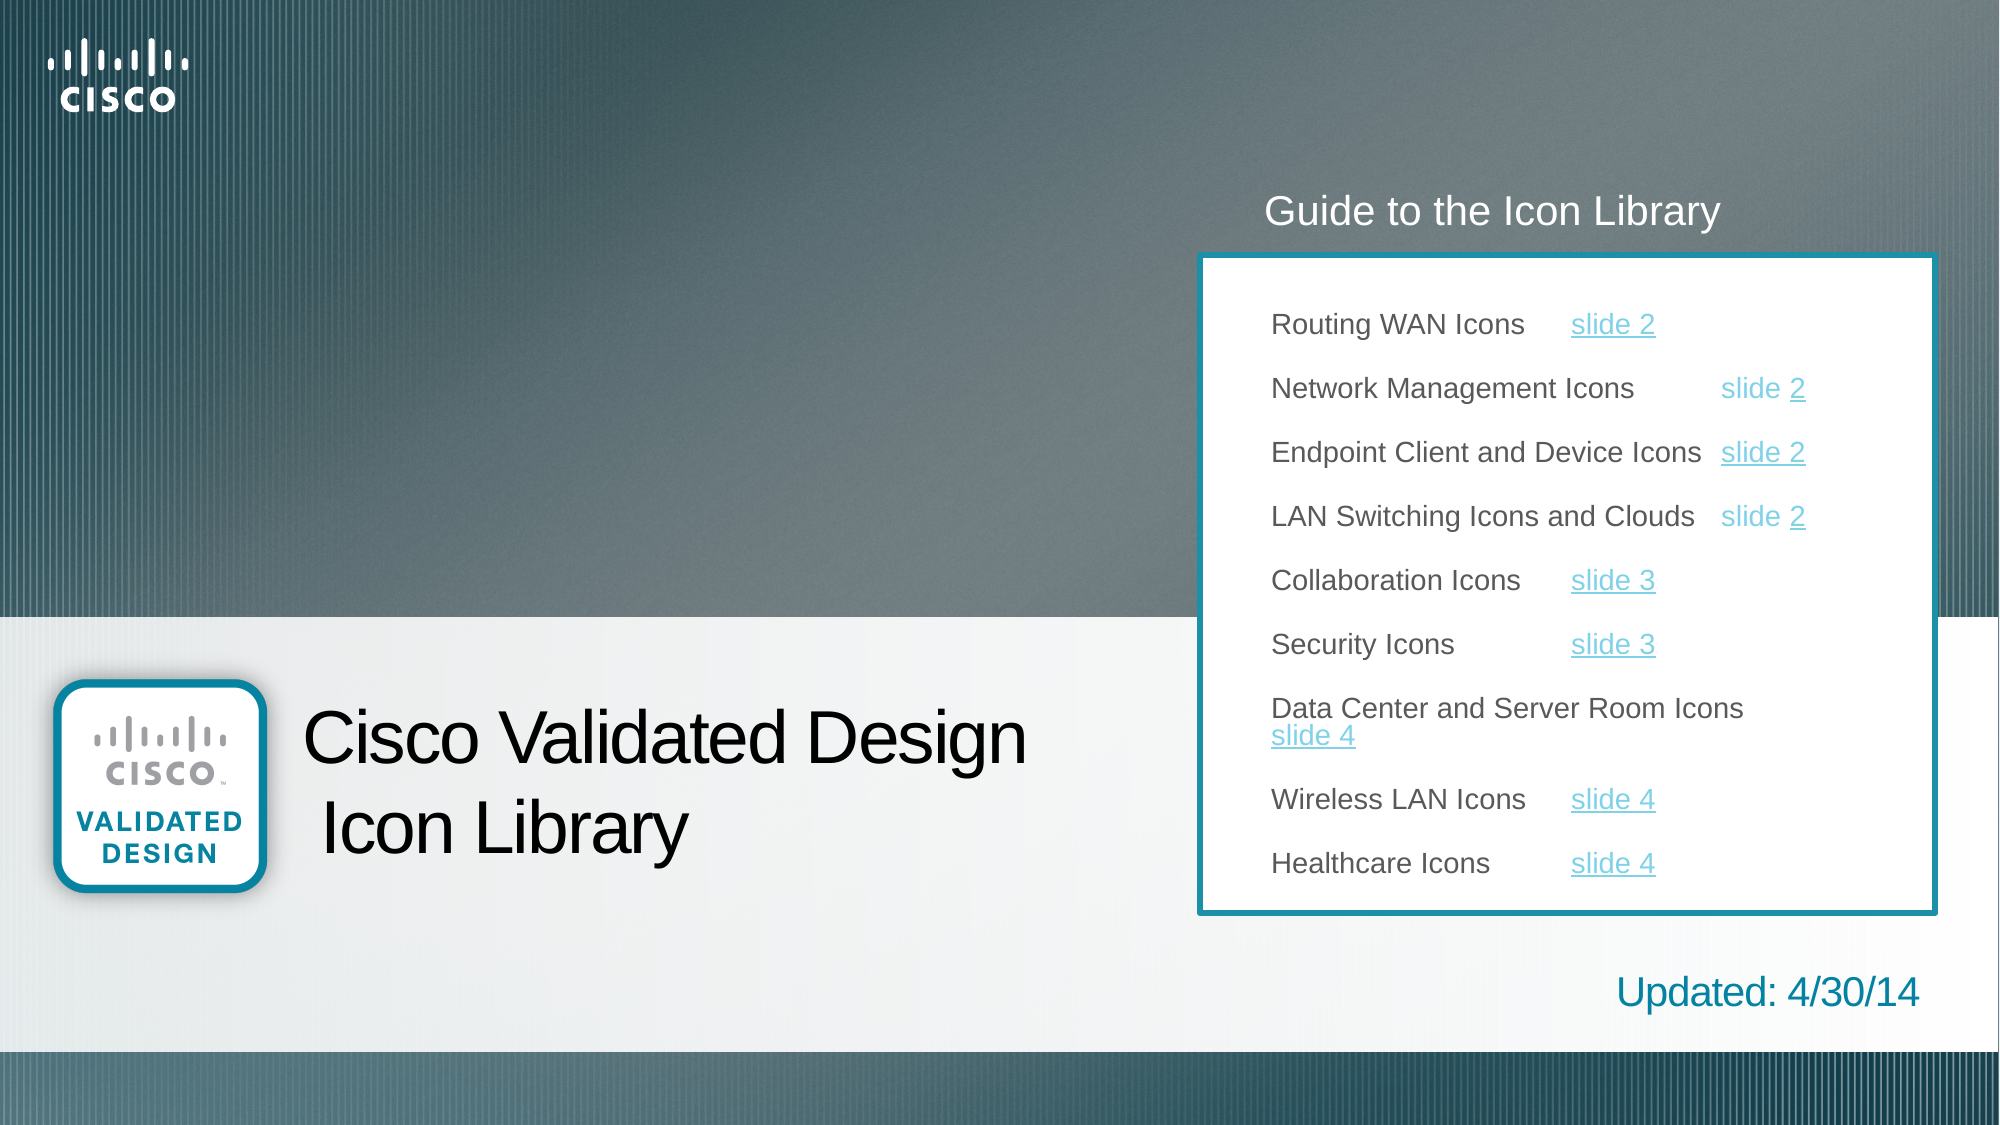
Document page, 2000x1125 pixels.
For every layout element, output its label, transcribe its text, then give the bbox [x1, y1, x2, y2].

subtitle Updated: 4/30/14 [1200, 966, 1936, 1043]
text_box Routing WAN Icons slide 2 Network Management Icons slide 2 Endpoint Client and Device Icons slide 2 LAN Switching Icons and Clouds slide 2 Collaboration Icons slide 3 Security Icons slide 3 Data Center and Server Room Icons slide 4 Wireless LAN Icons slide 4 Healthcare Icons slide 4 [1200, 254, 1936, 913]
text_box Guide to the Icon Library [1249, 176, 1737, 241]
picture [18, 645, 301, 928]
picture [0, 0, 2000, 1125]
title Cisco Validated Design Icon Library [306, 666, 1102, 876]
